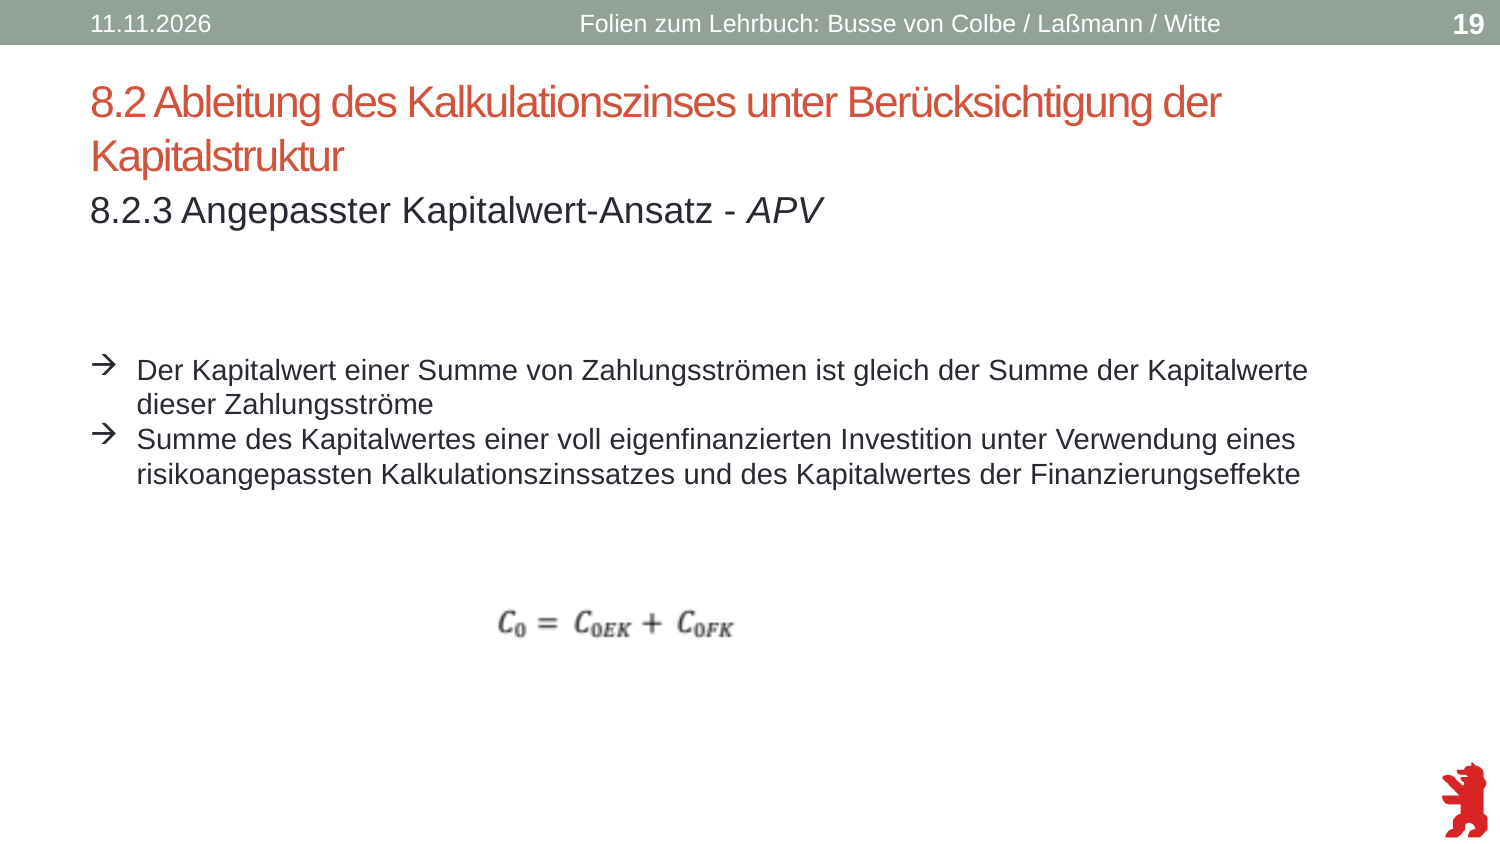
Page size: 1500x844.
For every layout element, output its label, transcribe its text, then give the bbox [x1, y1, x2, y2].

text_box Der Kapitalwert einer Summe von Zahlungsströmen ist gleich der Summe der Kapitalwerte dieser Zahlungsströme Summe des Kapitalwertes einer voll eigenfinanzierten Investition unter Verwendung eines risikoangepassten Kalkulationszinssatzes und des Kapitalwertes der Finanzierungseffekte [74, 343, 1407, 498]
picture [468, 541, 765, 716]
footer Folien zum Lehrbuch: Busse von Colbe / Laßmann / Witte [562, 2, 1238, 43]
title 8.2 Ableitung des Kalkulationszinses unter Berücksichtigung der Kapitalstruktur [75, 65, 1425, 178]
slide_number 19 [1325, 2, 1500, 43]
text_box 8.2.3 Angepasster Kapitalwert-Ansatz - APV [74, 178, 1455, 239]
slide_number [75, 2, 550, 43]
picture [1434, 760, 1500, 844]
